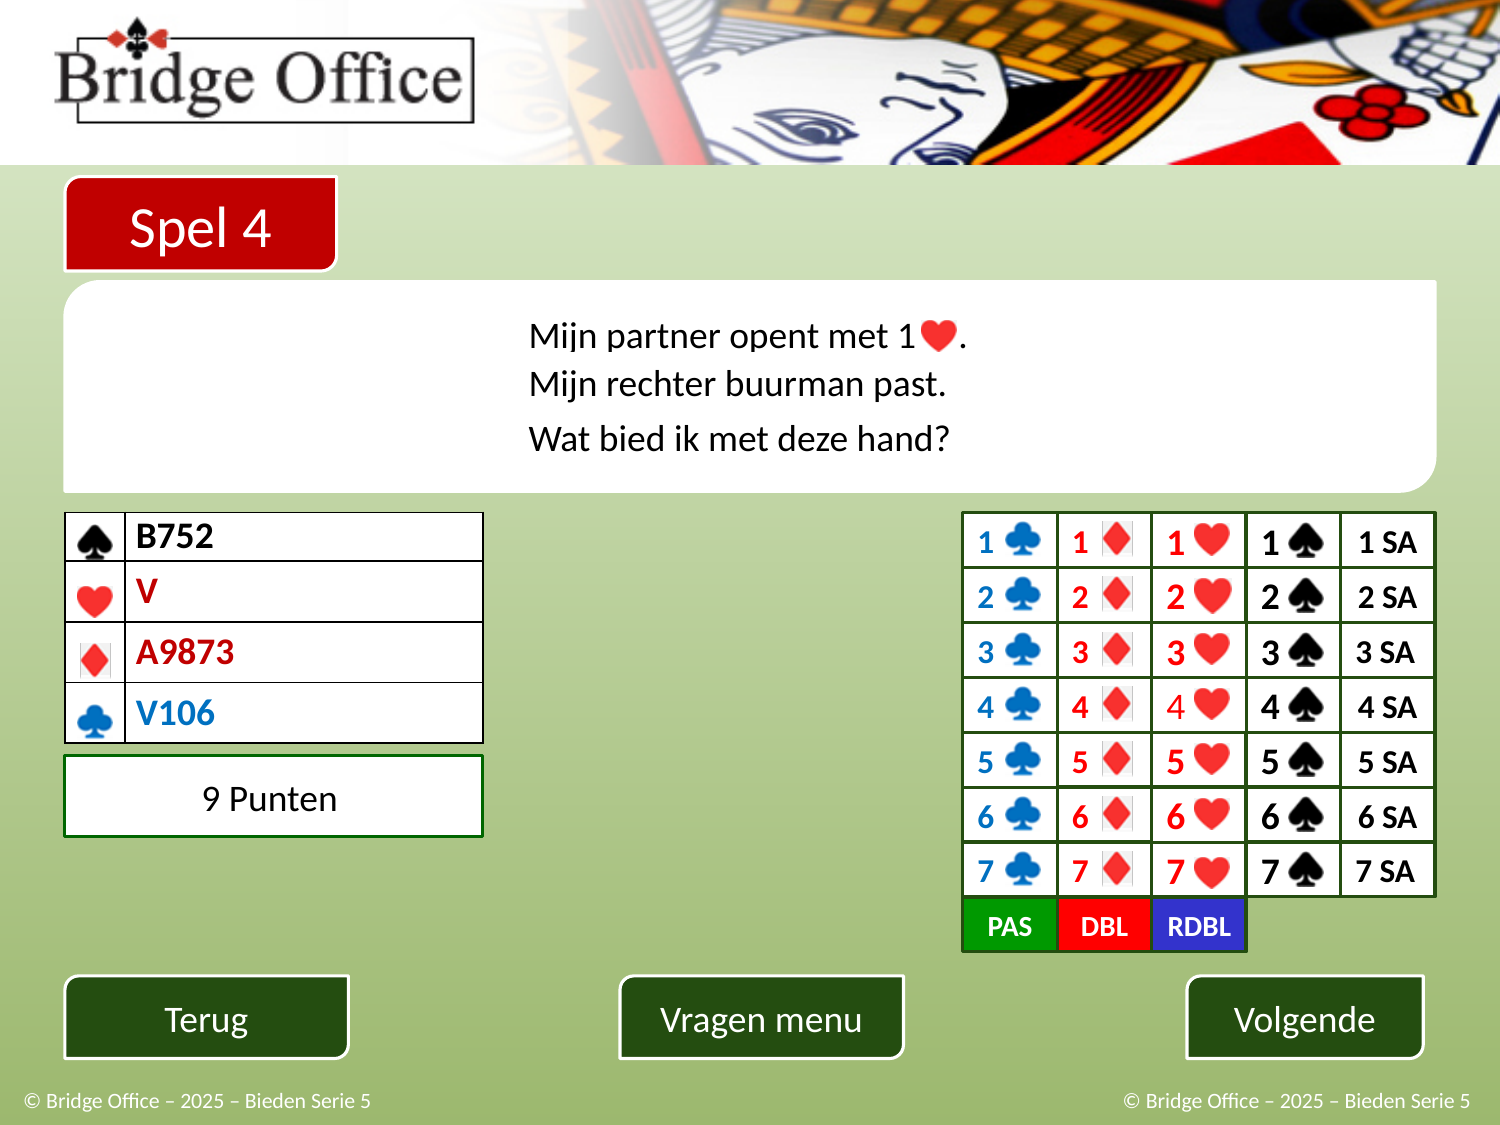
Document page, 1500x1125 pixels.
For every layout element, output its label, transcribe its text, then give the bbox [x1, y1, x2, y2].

table_cell V [126, 562, 482, 621]
text_box [63, 280, 1437, 493]
text_box 6 SA [1339, 786, 1437, 844]
text_box 1 [961, 511, 1059, 569]
picture [77, 524, 113, 561]
text_box 7 [961, 841, 1056, 896]
text_box © Bridge Office – 2025 – Bieden Serie 5 [8, 1079, 393, 1121]
text_box Spel 4 [63, 179, 339, 273]
table_cell V106 [126, 683, 482, 742]
text_box 1 SA [1342, 511, 1437, 569]
text_box Terug [63, 974, 350, 1061]
picture [1099, 576, 1135, 613]
text_box 2 SA [1339, 569, 1437, 621]
picture [1288, 851, 1324, 887]
text_box Volgende [1185, 974, 1425, 1061]
text_box 1 [1059, 511, 1153, 569]
picture [1193, 523, 1230, 556]
text_box 4 SA [1339, 676, 1437, 734]
picture [920, 319, 957, 352]
text_box Vragen menu [618, 974, 906, 1061]
text_box 6 [1150, 786, 1245, 841]
picture [0, 0, 1500, 166]
picture [1288, 796, 1324, 832]
picture [1193, 578, 1232, 614]
text_box 5 SA [1339, 734, 1437, 786]
table_header [66, 513, 124, 560]
text_box 7 [1150, 841, 1245, 898]
picture [77, 643, 113, 679]
table_cell [66, 683, 124, 742]
table_cell A9873 [126, 623, 482, 682]
picture [1004, 576, 1041, 613]
picture [1099, 686, 1135, 723]
text_box 3 [961, 621, 1056, 676]
text_box 3 [1056, 621, 1150, 676]
text_box 6 [1056, 786, 1150, 841]
picture [1099, 521, 1135, 558]
text_box 3 [1150, 621, 1245, 676]
picture [1004, 686, 1041, 723]
text_box 2 [1056, 569, 1153, 621]
picture [1004, 741, 1041, 778]
text_box 5 [1059, 734, 1153, 786]
picture [1193, 743, 1230, 776]
text_box 6 [961, 786, 1056, 841]
picture [1193, 798, 1230, 830]
text_box Mijn rechter buurman past. [513, 352, 987, 406]
text_box RDBL [1153, 898, 1248, 953]
picture [1004, 521, 1041, 558]
table_cell [66, 623, 124, 682]
text_box 4 [1245, 676, 1339, 734]
text_box 2 [961, 569, 1056, 621]
picture [1288, 631, 1324, 668]
text_box 4 [1059, 676, 1150, 734]
text_box 1 [1153, 511, 1245, 569]
picture [1288, 686, 1324, 723]
picture [1193, 688, 1230, 721]
picture [1193, 857, 1230, 890]
text_box Wat bied ik met deze hand? [513, 406, 987, 467]
picture [1099, 796, 1135, 833]
text_box 5 [1153, 734, 1248, 786]
text_box 3 SA [1339, 621, 1437, 676]
picture [1004, 796, 1041, 833]
picture [1099, 851, 1135, 887]
text_box 4 [961, 676, 1059, 734]
picture [1288, 521, 1325, 558]
text_box 7 [1245, 841, 1339, 898]
table_header B752 [126, 513, 482, 560]
picture [1004, 851, 1041, 887]
text_box 2 [1153, 569, 1245, 621]
text_box © Bridge Office – 2025 – Bieden Serie 5 [1107, 1079, 1500, 1121]
text_box 9 Punten [63, 754, 484, 838]
text_box 4 [1150, 676, 1245, 734]
picture [1004, 631, 1041, 668]
text_box 2 [1245, 569, 1339, 621]
text_box PAS [961, 896, 1059, 953]
picture [77, 585, 113, 618]
text_box 7 SA [1339, 844, 1437, 898]
table_cell [66, 562, 124, 621]
picture [1288, 741, 1324, 778]
picture [77, 703, 113, 740]
table_cell [72, 744, 117, 751]
picture [1099, 631, 1135, 668]
text_box 7 [1056, 841, 1150, 898]
text_box 5 [1248, 734, 1339, 786]
text_box 3 [1245, 621, 1339, 676]
picture [1288, 576, 1324, 613]
picture [1099, 741, 1135, 778]
text_box 1 [1245, 511, 1342, 569]
text_box DBL [1059, 898, 1153, 953]
text_box 6 [1245, 786, 1339, 841]
text_box Mijn partner opent met 1 . [513, 303, 1022, 364]
text_box 5 [961, 734, 1059, 786]
picture [1194, 633, 1230, 666]
